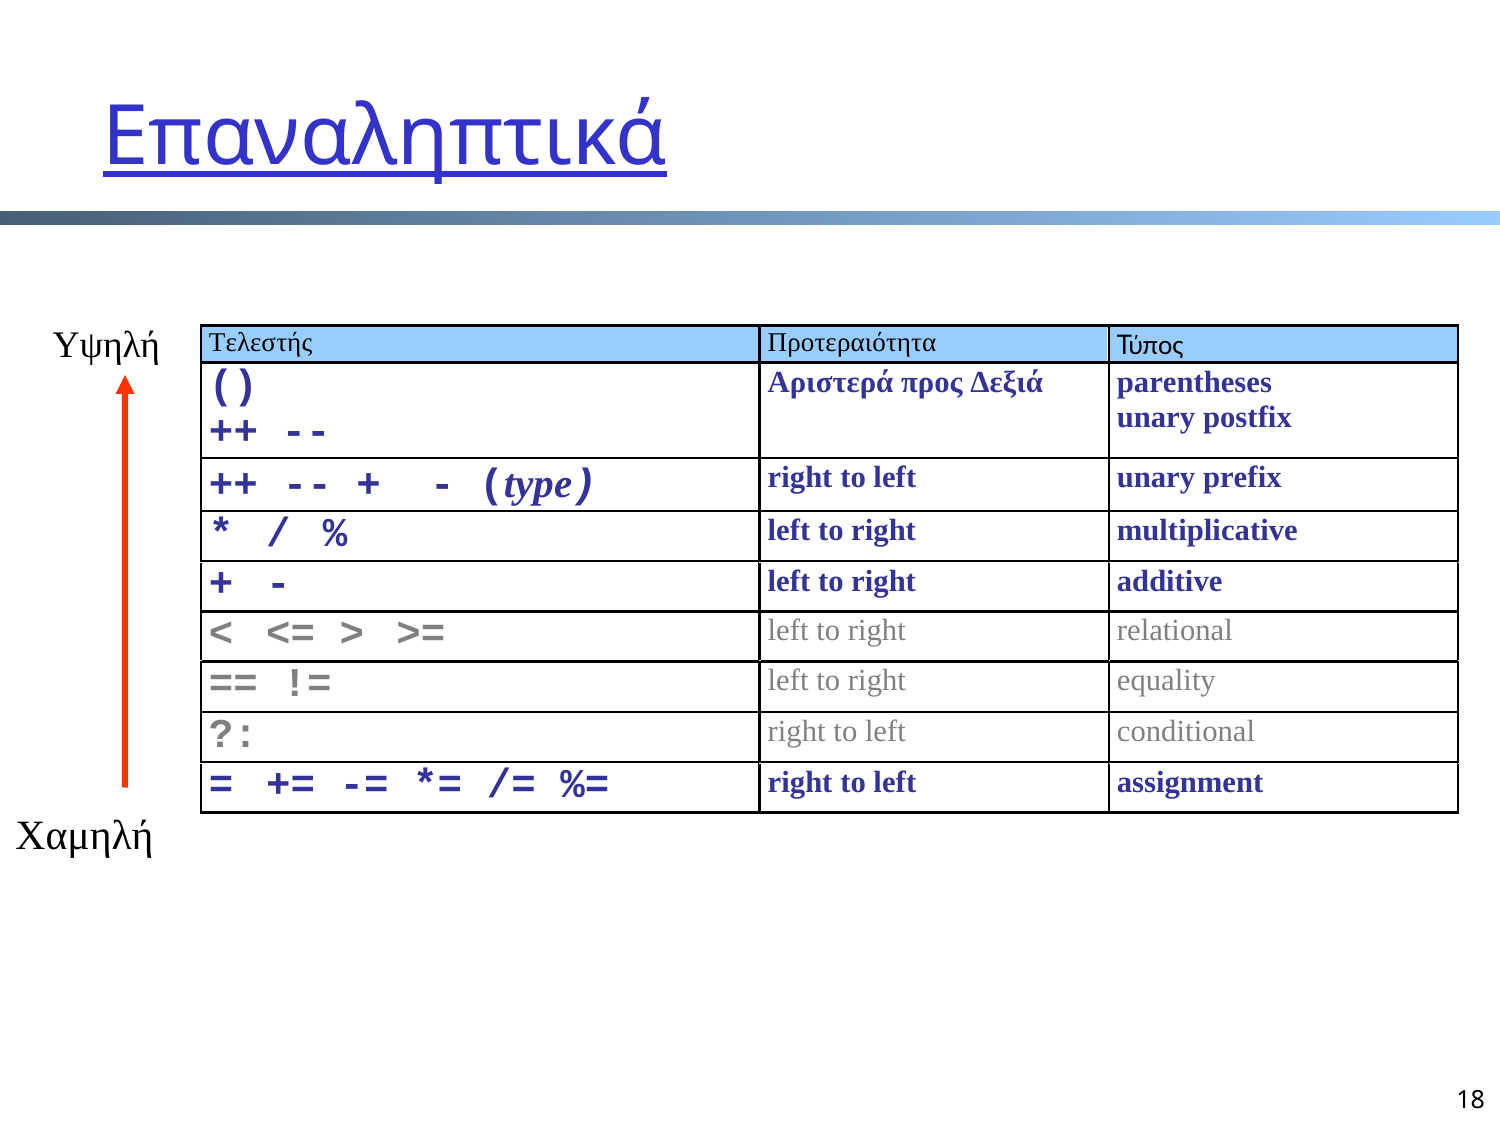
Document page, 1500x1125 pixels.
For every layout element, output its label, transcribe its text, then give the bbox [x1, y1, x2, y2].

text_box Χαμηλή [0, 800, 169, 865]
text_box [118, 375, 132, 788]
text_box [199, 323, 1460, 957]
text_box Υψηλή [37, 312, 175, 373]
title Επαναληπτικά [87, 37, 1363, 225]
slide_number 18 [1150, 1049, 1500, 1125]
